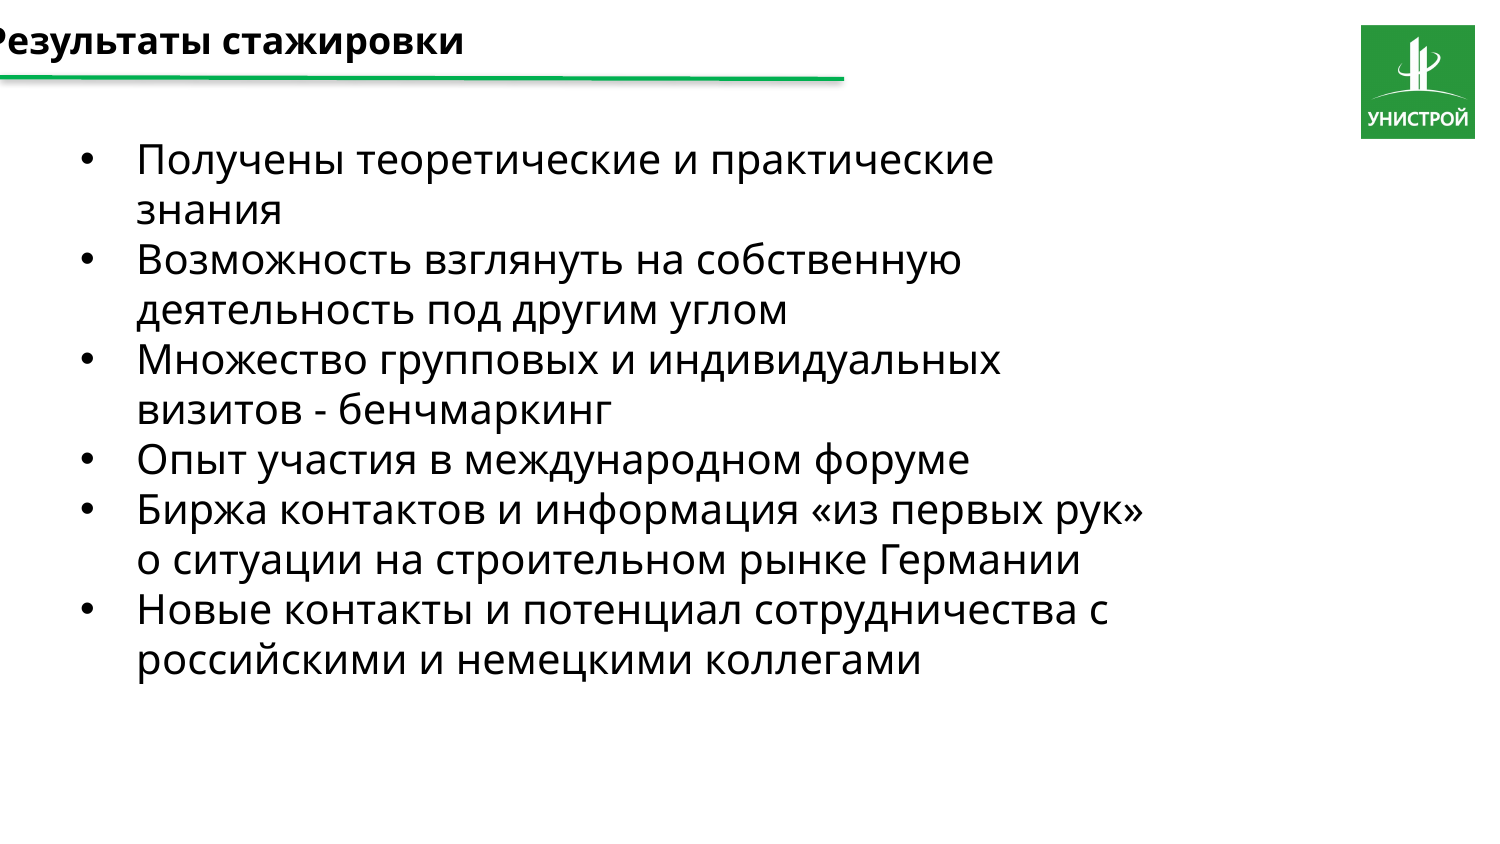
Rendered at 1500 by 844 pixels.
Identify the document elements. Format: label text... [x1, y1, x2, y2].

picture [1361, 25, 1476, 139]
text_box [0, 76, 845, 80]
text_box Результаты стажировки [0, 9, 480, 70]
text_box Получены теоретические и практические знания Возможность взглянуть на собственную деятельность под другим углом Множество групповых и индивидуальных визитов - бенчмаркинг Опыт участия в международном форуме Биржа контактов и информация «из первых рук» о ситуации на строительном рынке Германии Новые контакты и потенциал сотрудничества с российскими и немецкими коллегами [65, 125, 1163, 691]
